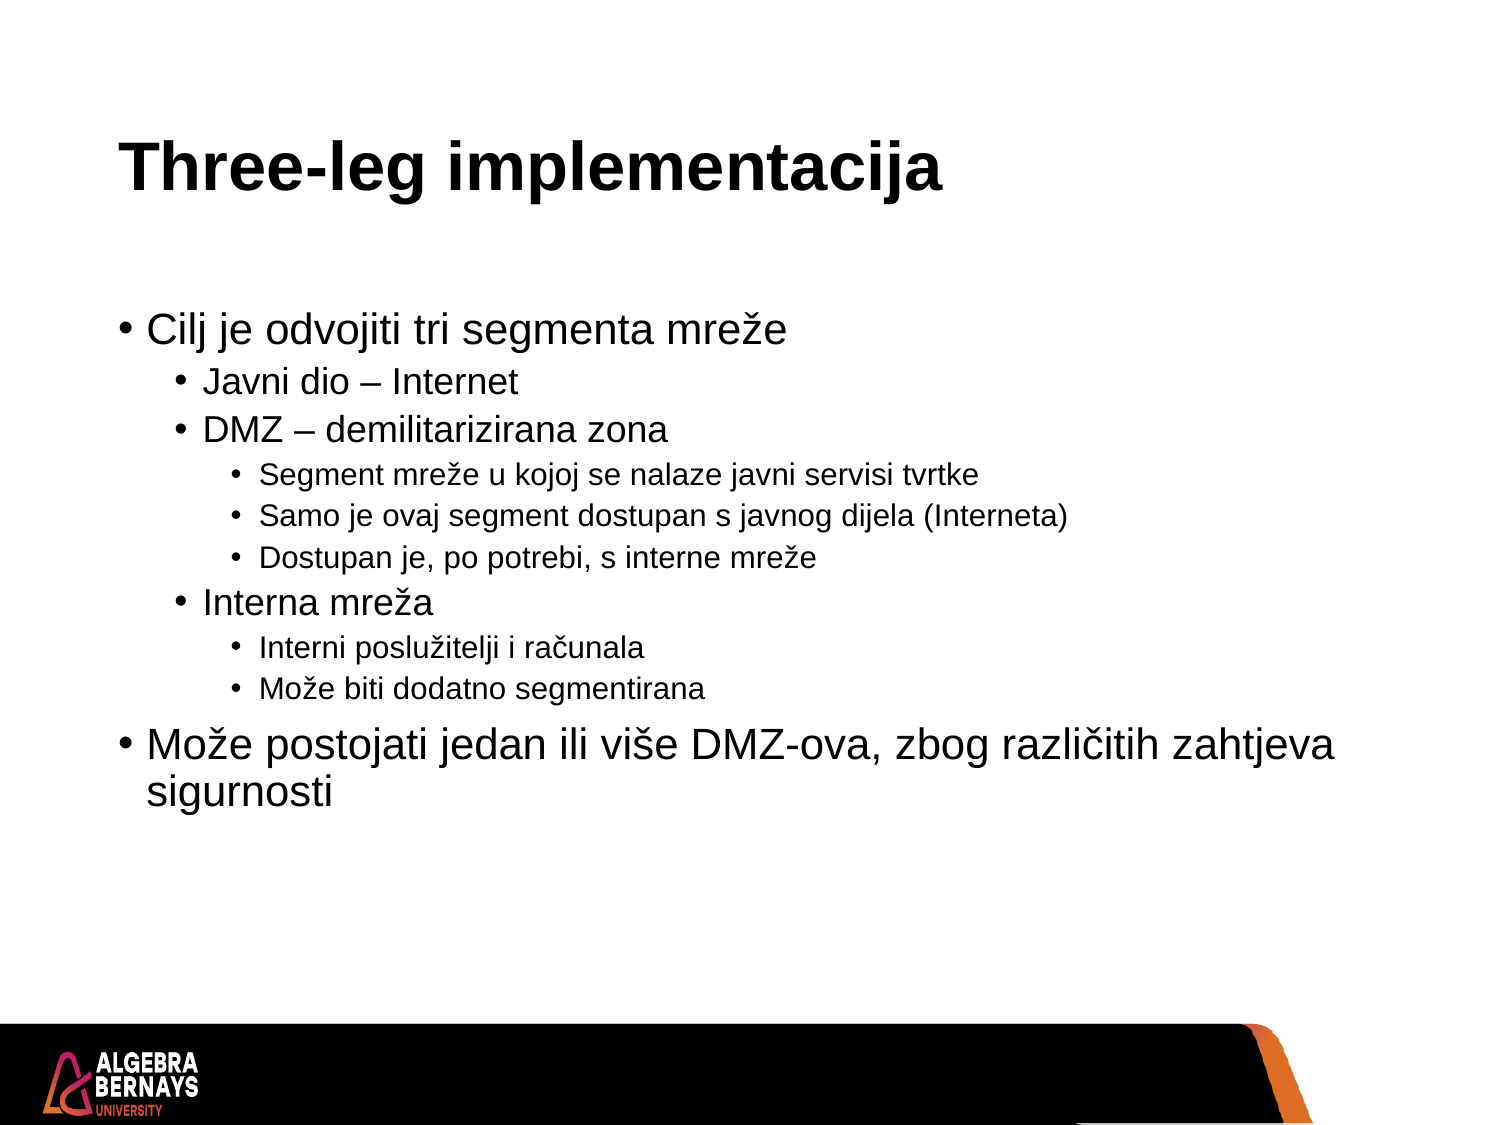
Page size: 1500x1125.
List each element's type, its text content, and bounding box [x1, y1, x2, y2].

list Cilj je odvojiti tri segmenta mreže Javni dio – Internet DMZ – demilitarizirana zona Segment mreže u kojoj se nalaze javni servisi tvrtke Samo je ovaj segment dostupan s javnog dijela (Interneta) Dostupan je, po potrebi, s interne mreže Interna mreža Interni poslužitelji i računala Može biti dodatno segmentirana Može postojati jedan ili više DMZ-ova, zbog različitih zahtjeva sigurnosti [103, 299, 1397, 1014]
picture [0, 1023, 1468, 1125]
title Three-leg implementacija [103, 59, 1397, 278]
